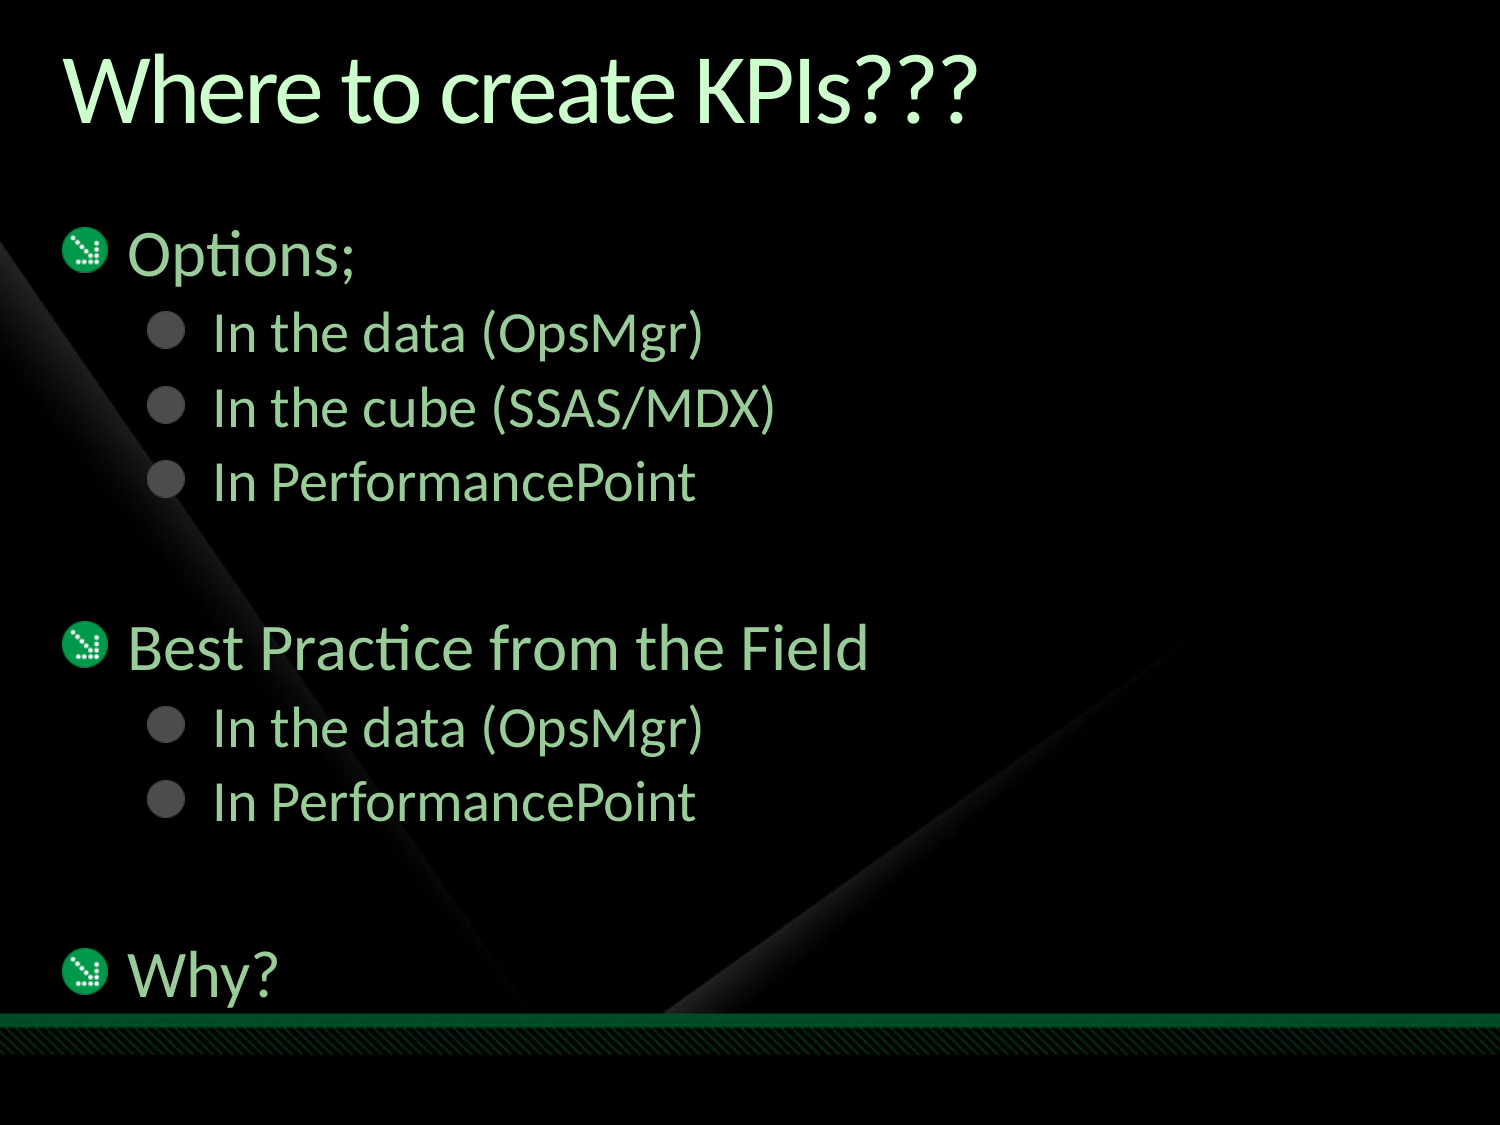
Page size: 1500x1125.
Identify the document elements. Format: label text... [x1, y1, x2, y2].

picture [0, 0, 1500, 1125]
list Options; In the data (OpsMgr) In the cube (SSAS/MDX) In PerformancePoint Best Practice from the Field In the data (OpsMgr) In PerformancePoint Why? [62, 218, 1438, 582]
title Where to create KPIs??? [62, 37, 1438, 147]
